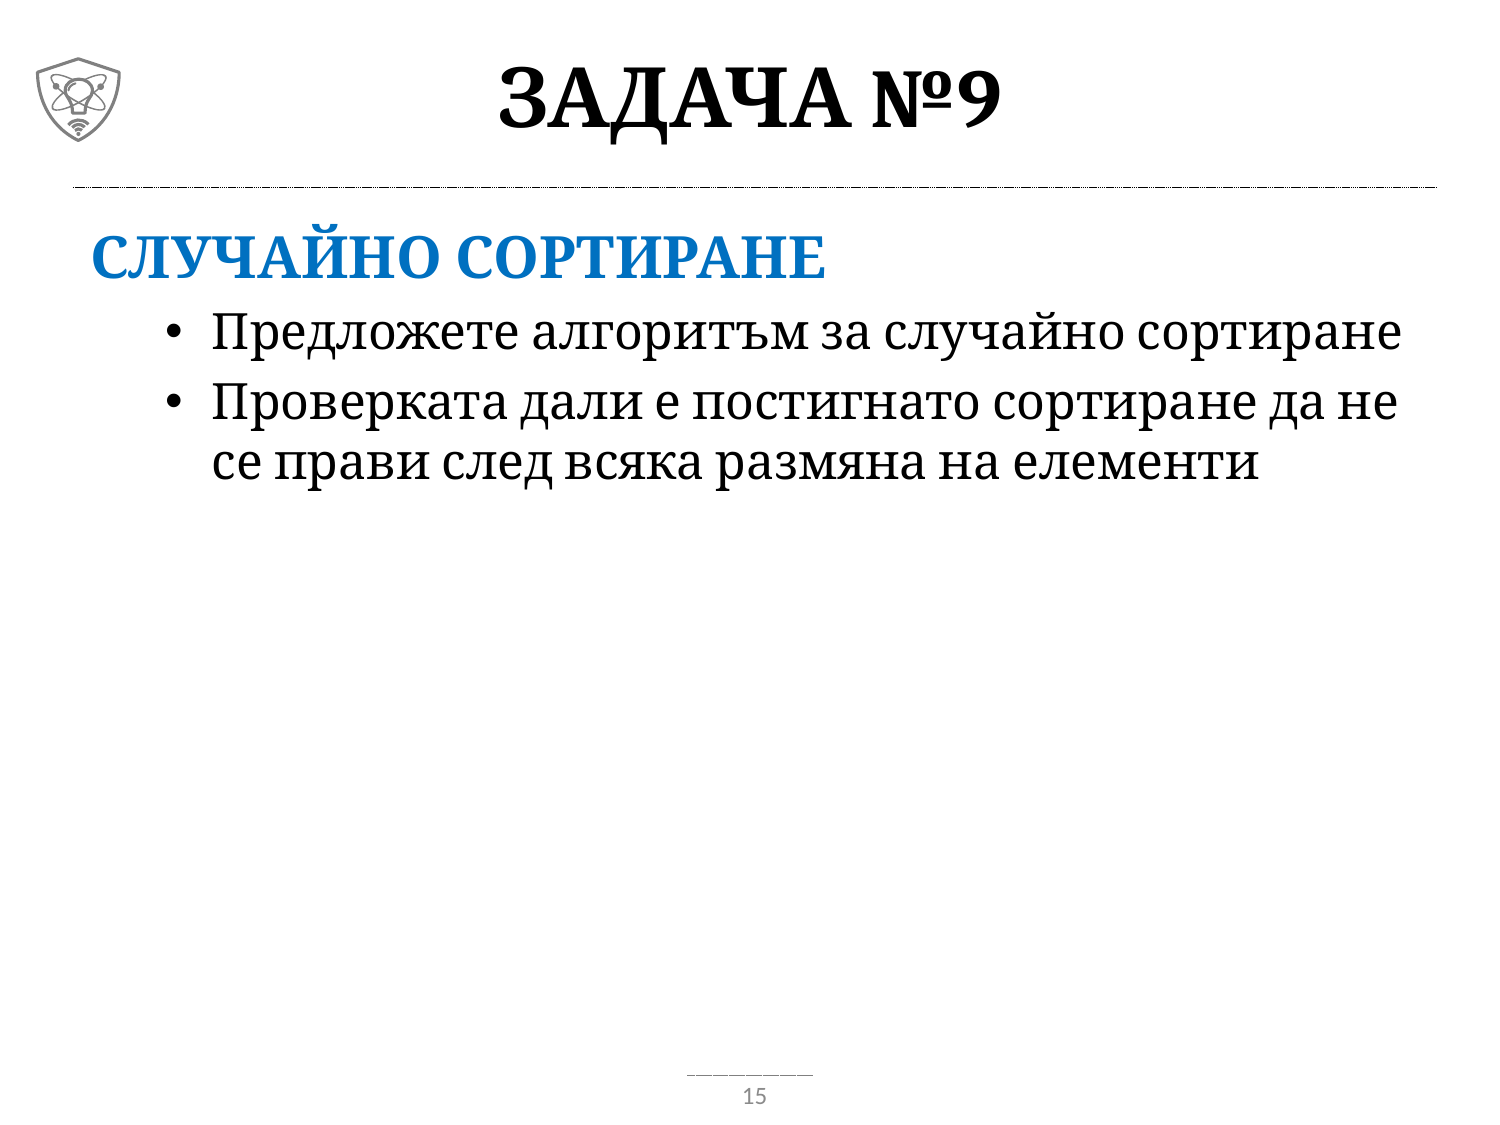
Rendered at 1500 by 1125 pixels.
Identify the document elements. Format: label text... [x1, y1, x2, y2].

slide_number 15 [579, 1065, 930, 1125]
title Задача №9 [0, 0, 1500, 188]
list Случайно сортиране Предложете алгоритъм за случайно сортиране Проверката дали е постигнато сортиране да не се прави след всяка размяна на елементи [75, 212, 1450, 1063]
